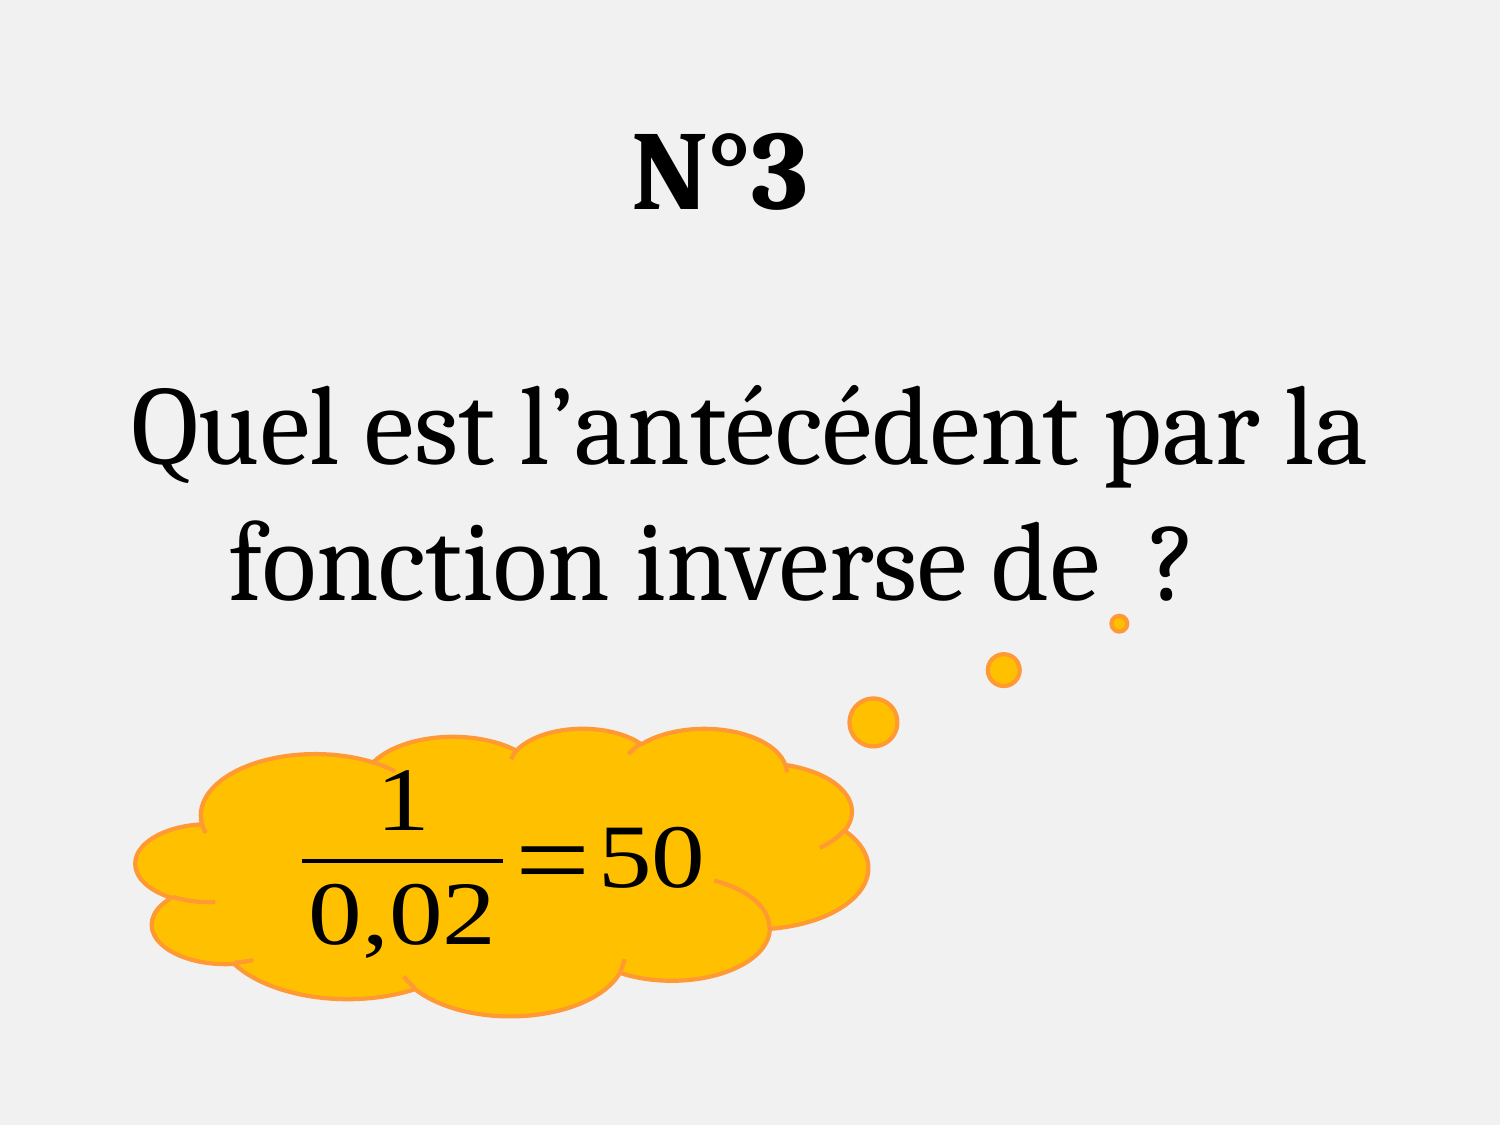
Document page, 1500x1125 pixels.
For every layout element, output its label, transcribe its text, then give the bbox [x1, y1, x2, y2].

text_box [1109, 613, 1130, 634]
text_box [985, 652, 1022, 689]
text_box [133, 726, 871, 1019]
text_box [847, 696, 900, 749]
text_box N°3 [616, 89, 824, 240]
